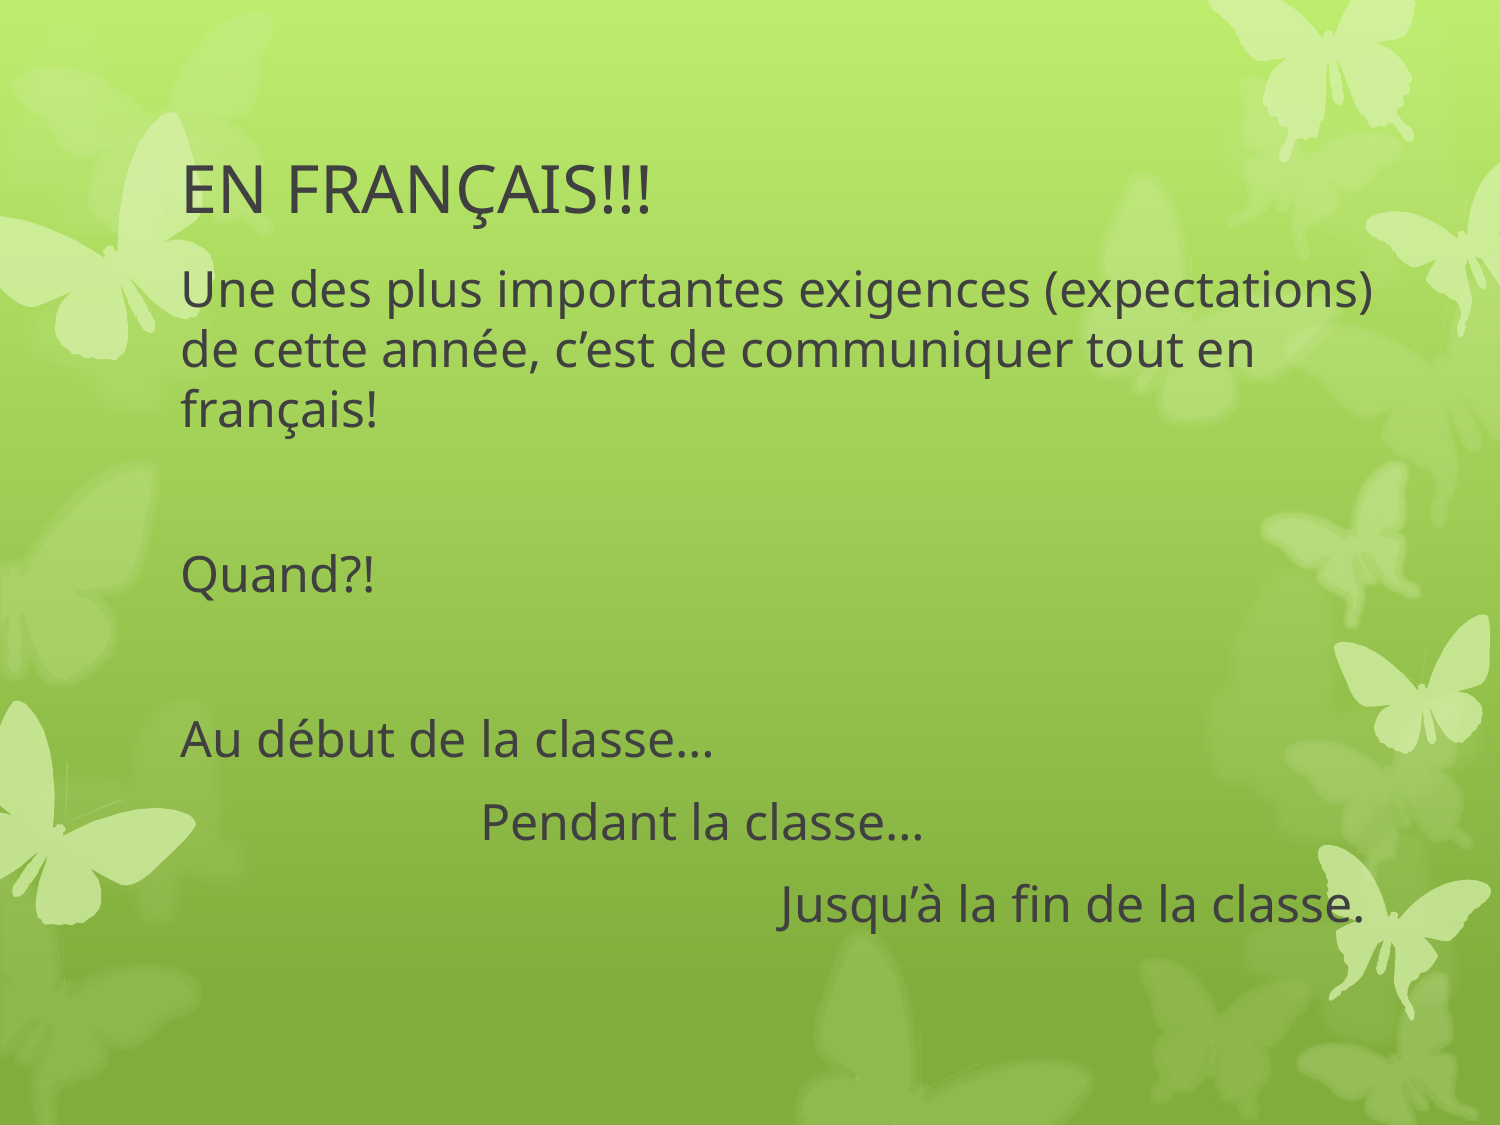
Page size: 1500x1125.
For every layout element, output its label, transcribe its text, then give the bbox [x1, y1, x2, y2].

title EN FRANÇAIS!!! [165, 110, 1335, 249]
list Une des plus importantes exigences (expectations) de cette année, c’est de communiquer tout en français! Quand?! Au début de la classe… Pendant la classe… Jusqu’à la fin de la classe. [165, 249, 1400, 1088]
